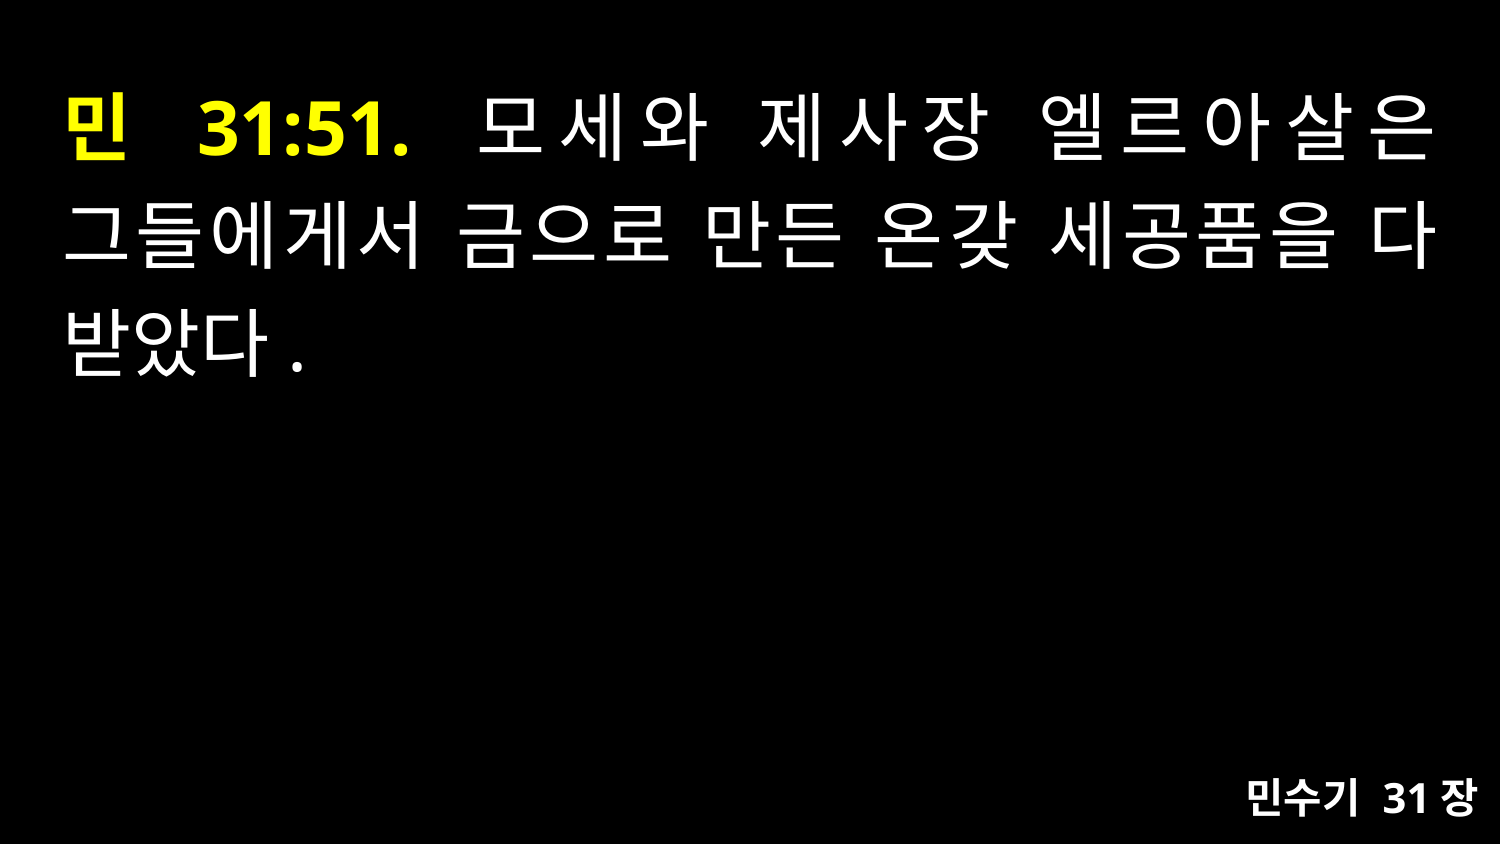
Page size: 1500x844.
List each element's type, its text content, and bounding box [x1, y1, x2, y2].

subtitle 민수기 31장 [916, 770, 1500, 844]
title 민 31:51. 모세와 제사장 엘르아살은 그들에게서 금으로 만든 온갖 세공품을 다 받았다. [0, 0, 1500, 844]
